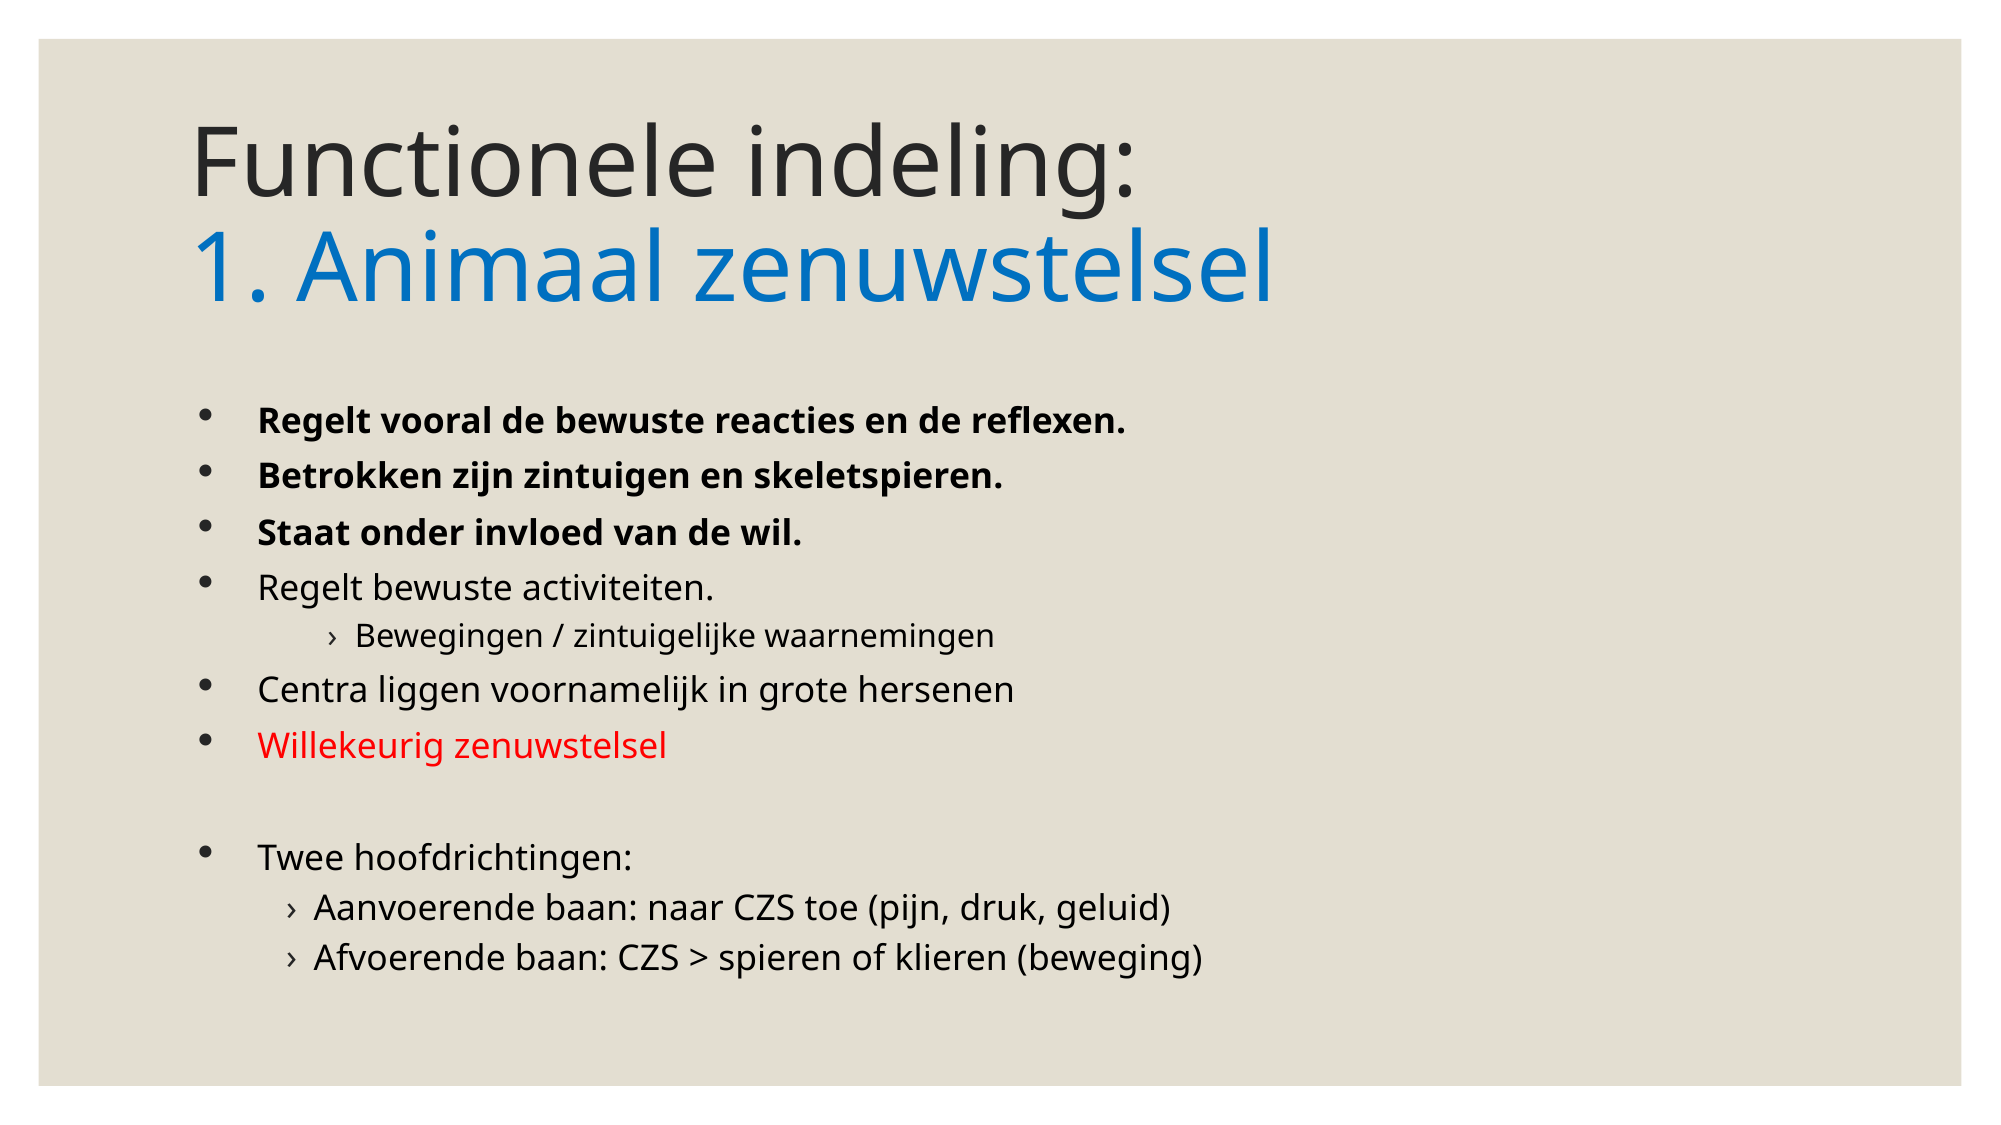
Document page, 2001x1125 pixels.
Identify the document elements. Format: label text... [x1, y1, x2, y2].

list Regelt vooral de bewuste reacties en de reflexen. Betrokken zijn zintuigen en skeletspieren. Staat onder invloed van de wil. Regelt bewuste activiteiten. Bewegingen / zintuigelijke waarnemingen Centra liggen voornamelijk in grote hersenen Willekeurig zenuwstelsel Twee hoofdrichtingen: Aanvoerende baan: naar CZS toe (pijn, druk, geluid) Afvoerende baan: CZS > spieren of klieren (beweging) [174, 345, 1825, 990]
title Functionele indeling: 1. Animaal zenuwstelsel [174, 105, 1825, 331]
